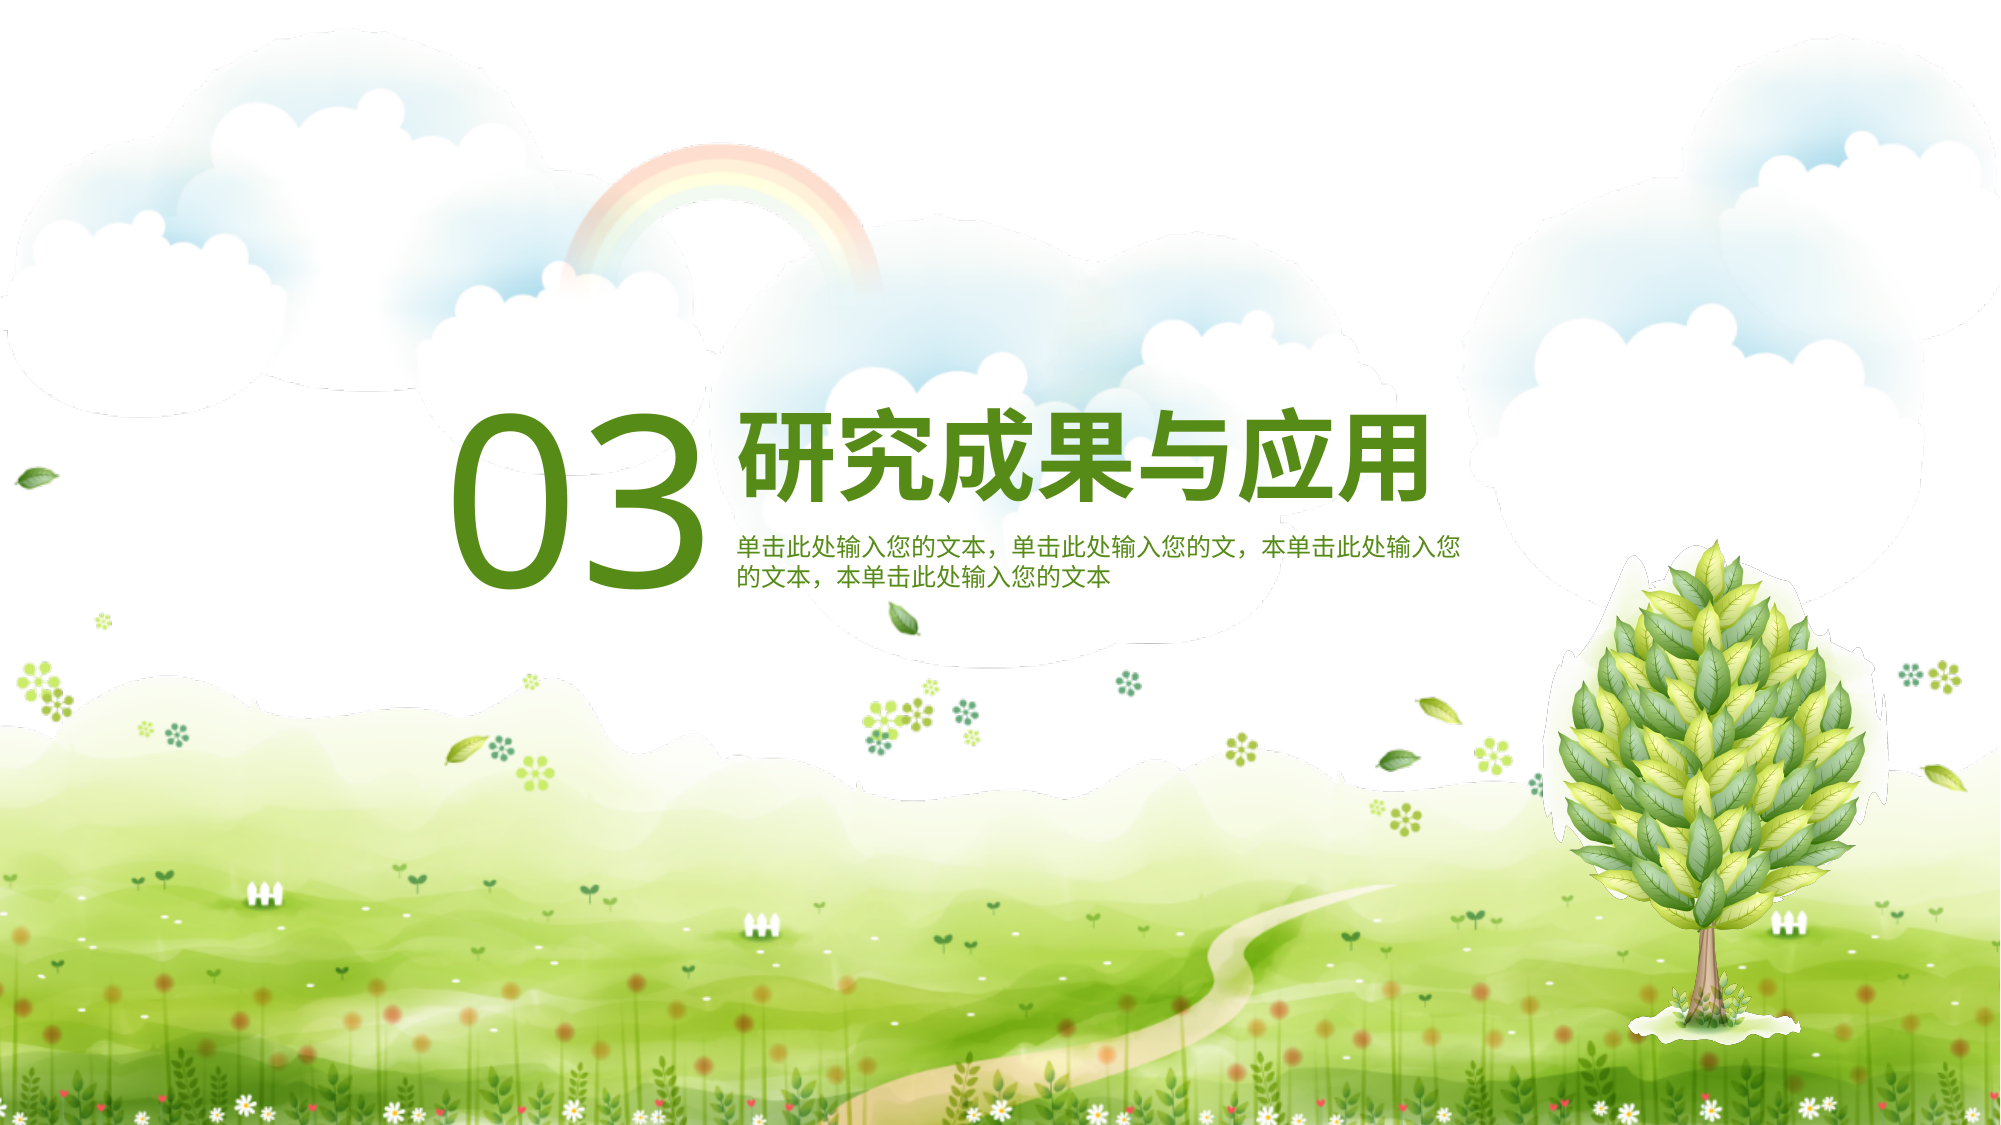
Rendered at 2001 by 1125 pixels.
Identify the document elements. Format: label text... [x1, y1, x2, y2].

text_box 单击此处输入您的文本，单击此处输入您的文，本单击此处输入您的文本，本单击此处输入您的文本 [721, 523, 1491, 599]
picture [0, 27, 2001, 1125]
text_box 03 [385, 340, 774, 644]
text_box 研究成果与应用 [721, 386, 1858, 521]
